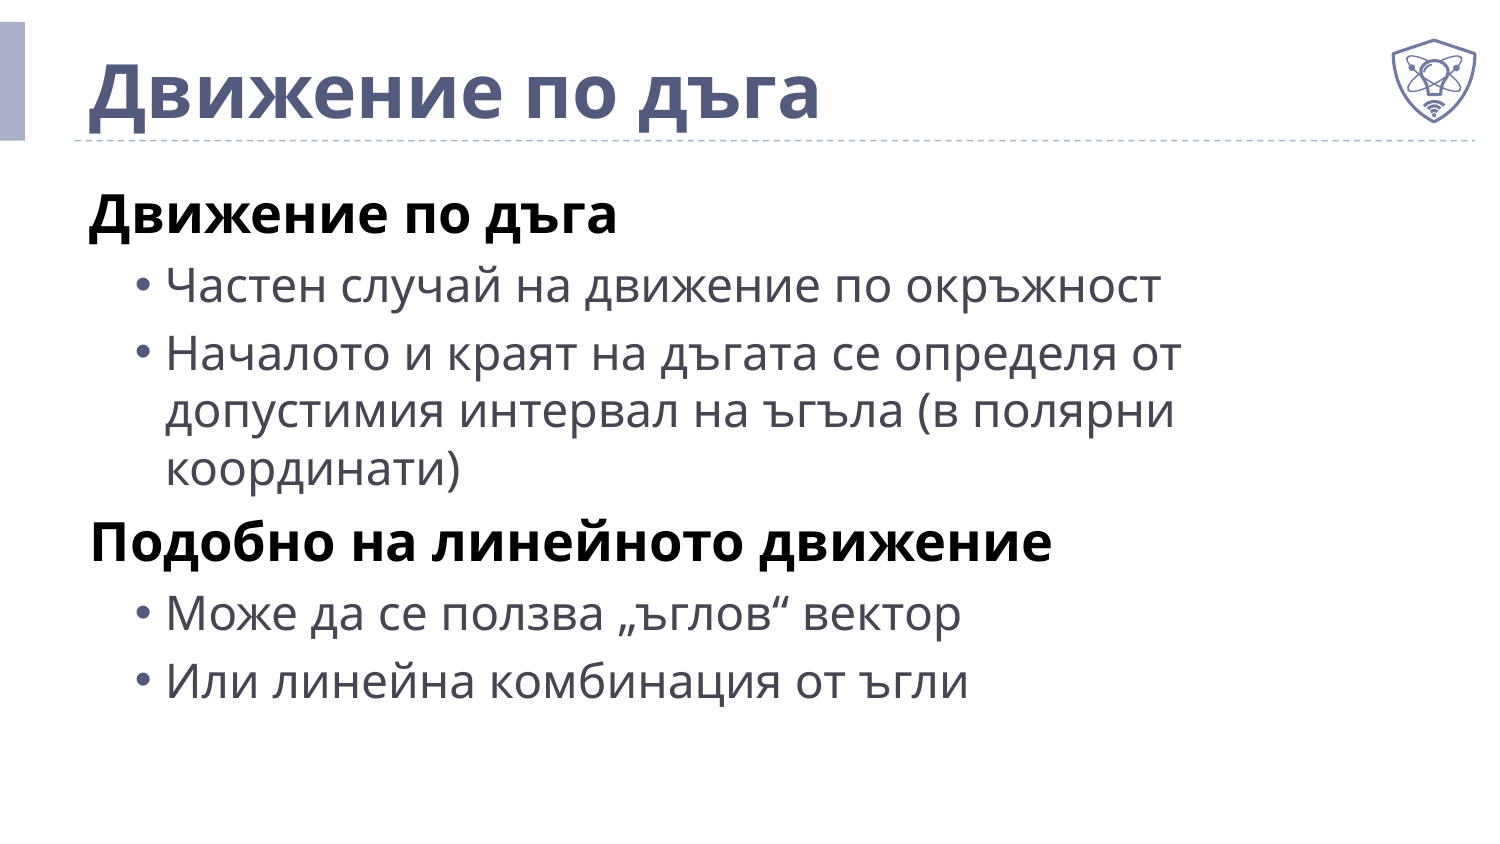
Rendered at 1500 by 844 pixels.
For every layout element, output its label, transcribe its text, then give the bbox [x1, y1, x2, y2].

list Движение по дъга Частен случай на движение по окръжност Началото и краят на дъгата се определя от допустимия интервал на ъгъла (в полярни координати) Подобно на линейното движение Може да се ползва „ъглов“ вектор Или линейна комбинация от ъгли [75, 171, 1475, 835]
title Движение по дъга [75, 18, 1475, 141]
